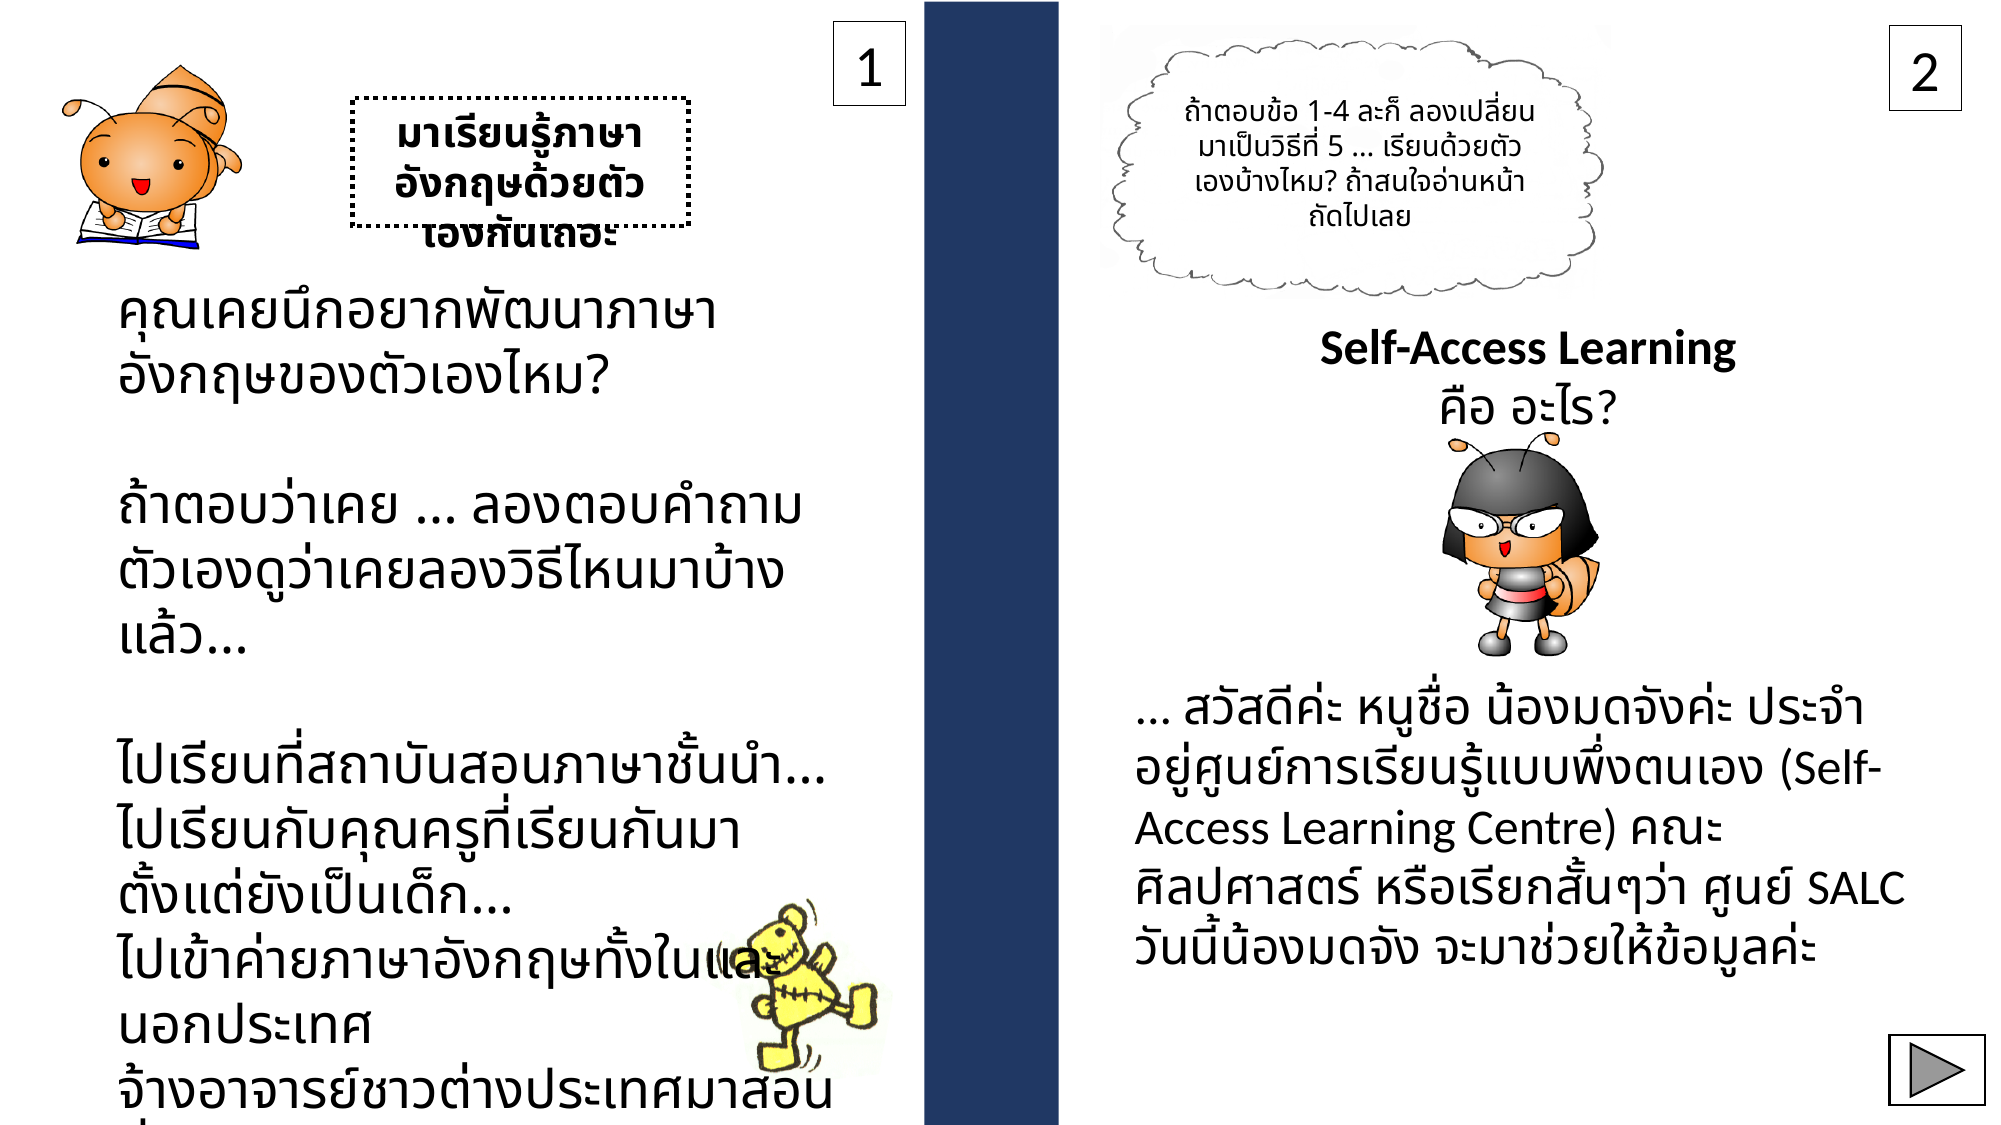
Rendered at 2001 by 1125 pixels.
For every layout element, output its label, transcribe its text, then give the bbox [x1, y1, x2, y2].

picture [677, 883, 893, 1086]
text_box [1100, 25, 1611, 299]
text_box [923, 1, 1060, 1125]
text_box มาเรียนรู้ภาษาอังกฤษด้วยตัวเองกันเถอะ [352, 97, 689, 227]
text_box 2 [1889, 25, 1962, 111]
text_box คุณเคยนึกอยากพัฒนาภาษาอังกฤษของตัวเองไหม? ถ้าตอบว่าเคย … ลองตอบคำถามตัวเองดูว่าเคยลองวิธีไหนมาบ้างแล้ว… ไปเรียนที่สถาบันสอนภาษาชั้นนำ… ไปเรียนกับคุณครูที่เรียนกันมาตั้งแต่ยังเป็นเด็ก… ไปเข้าค่ายภาษาอังกฤษทั้งในและนอกประเทศ จ้างอาจารย์ชาวต่างประเทศมาสอนที่บ้าน 5. เรียนด้วยตัวเอง [102, 267, 870, 1125]
picture [1441, 431, 1600, 657]
text_box [1888, 1034, 1986, 1106]
picture [62, 58, 248, 266]
text_box 1 [833, 21, 906, 106]
text_box Self-Access Learning คือ อะไร? ... สวัสดีค่ะ หนูชื่อ น้องมดจังค่ะ ประจำอยู่ศูนย์การเรียนรู้แบบพึ่งตนเอง (Self-Access Learning Centre) คณะศิลปศาสตร์ หรือเรียกสั้นๆว่า ศูนย์ SALC วันนี้น้องมดจัง จะมาช่วยให้ข้อมูลค่ะ [1119, 307, 1938, 1102]
